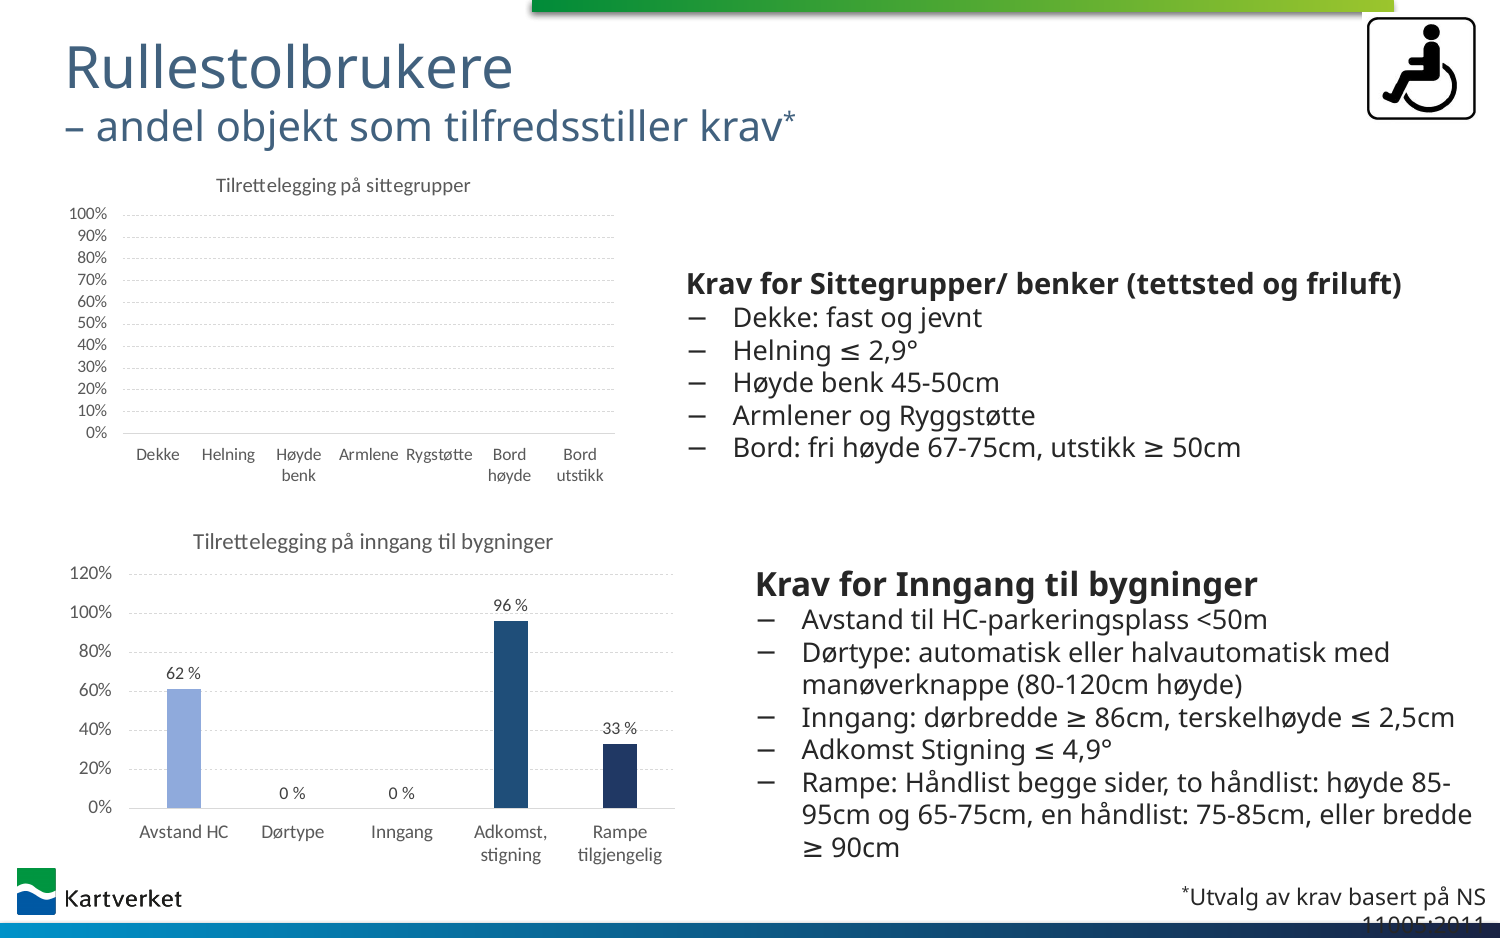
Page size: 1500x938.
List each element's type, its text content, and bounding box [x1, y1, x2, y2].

text_box Krav for Inngang til bygninger Avstand til HC-parkeringsplass <50m Dørtype: automatisk eller halvautomatisk med manøverknappe (80-120cm høyde) Inngang: dørbredde ≥ 86cm, terskelhøyde ≤ 2,5cm Adkomst Stigning ≤ 4,9° Rampe: Håndlist begge sider, to håndlist: høyde 85-95cm og 65-75cm, en håndlist: 75-85cm, eller bredde ≥ 90cm [740, 555, 1491, 870]
text_box *Utvalg av krav basert på NS 11005:2011 [1068, 873, 1500, 938]
text_box Krav for Sittegrupper/ benker (tettsted og friluft) Dekke: fast og jevnt Helning ≤ 2,9° Høyde benk 45-50cm Armlener og Ryggstøtte Bord: fri høyde 67-75cm, utstikk ≥ 50cm [670, 258, 1418, 471]
picture [62, 166, 625, 492]
picture [1362, 12, 1481, 126]
picture [62, 520, 685, 874]
text_box Rullestolbrukere – andel objekt som tilfredsstiller krav* [49, 25, 1431, 158]
